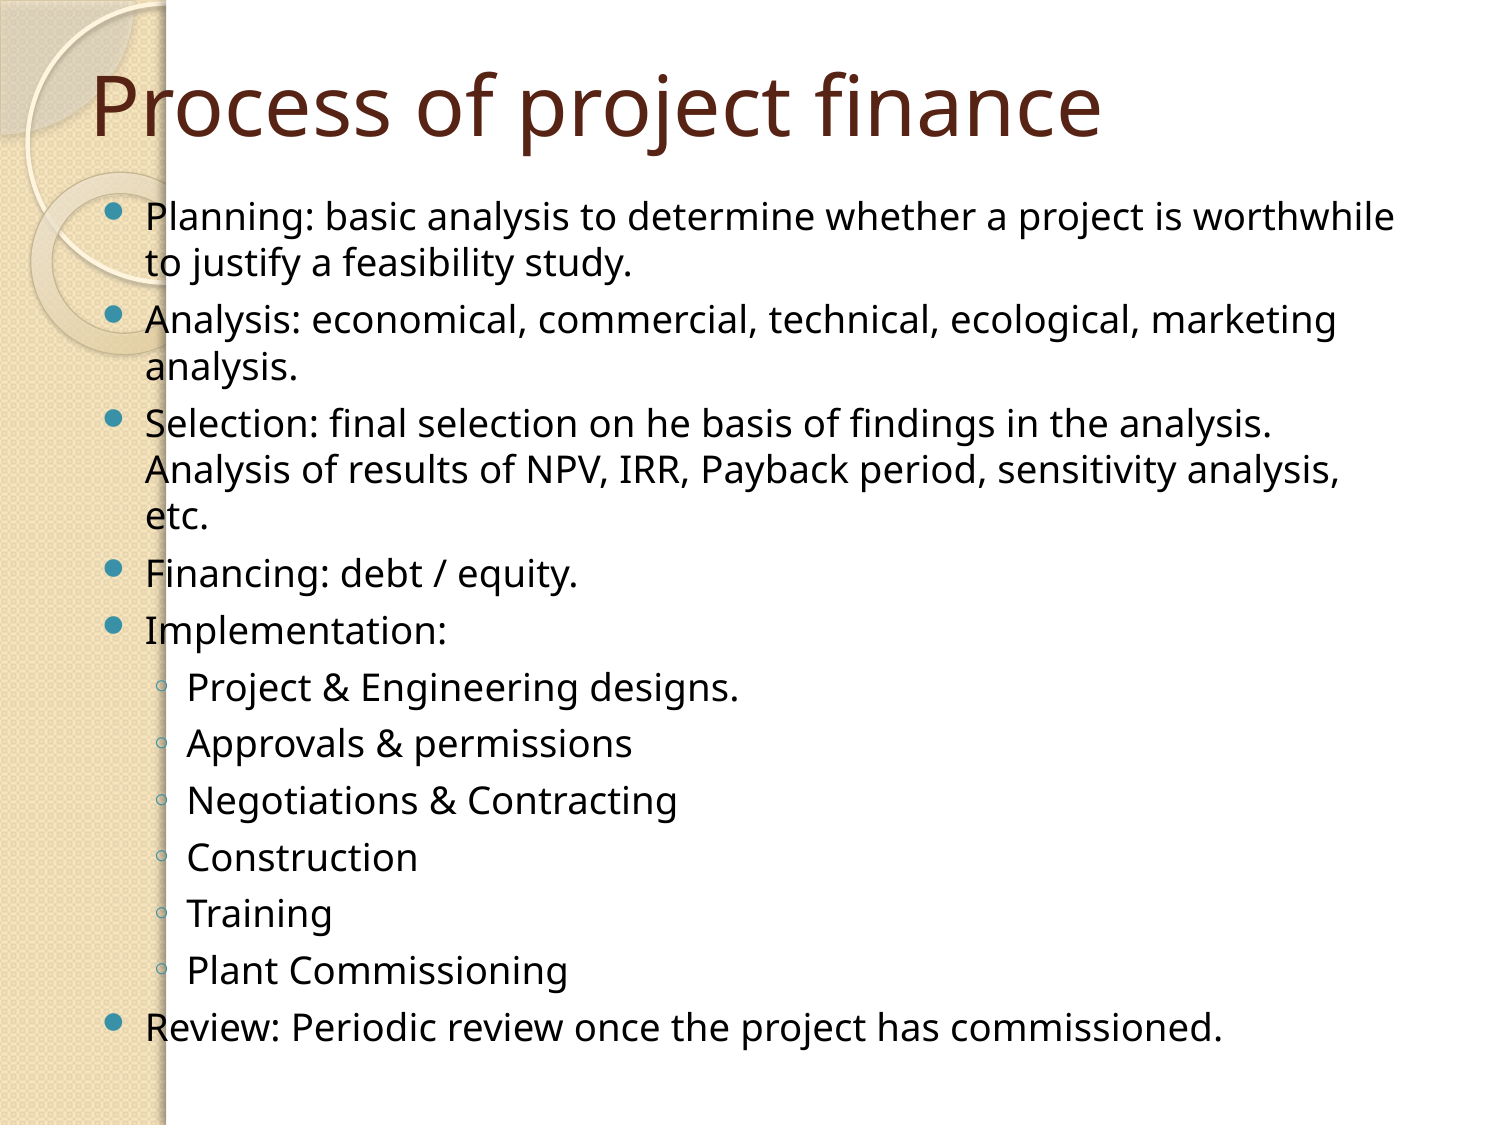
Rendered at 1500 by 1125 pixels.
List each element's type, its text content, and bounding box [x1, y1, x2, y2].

title Process of project finance [75, 45, 1425, 161]
list Planning: basic analysis to determine whether a project is worthwhile to justify a feasibility study. Analysis: economical, commercial, technical, ecological, marketing analysis. Selection: final selection on he basis of findings in the analysis. Analysis of results of NPV, IRR, Payback period, sensitivity analysis, etc. Financing: debt / equity. Implementation: Project & Engineering designs. Approvals & permissions Negotiations & Contracting Construction Training Plant Commissioning Review: Periodic review once the project has commissioned. [75, 184, 1425, 1059]
